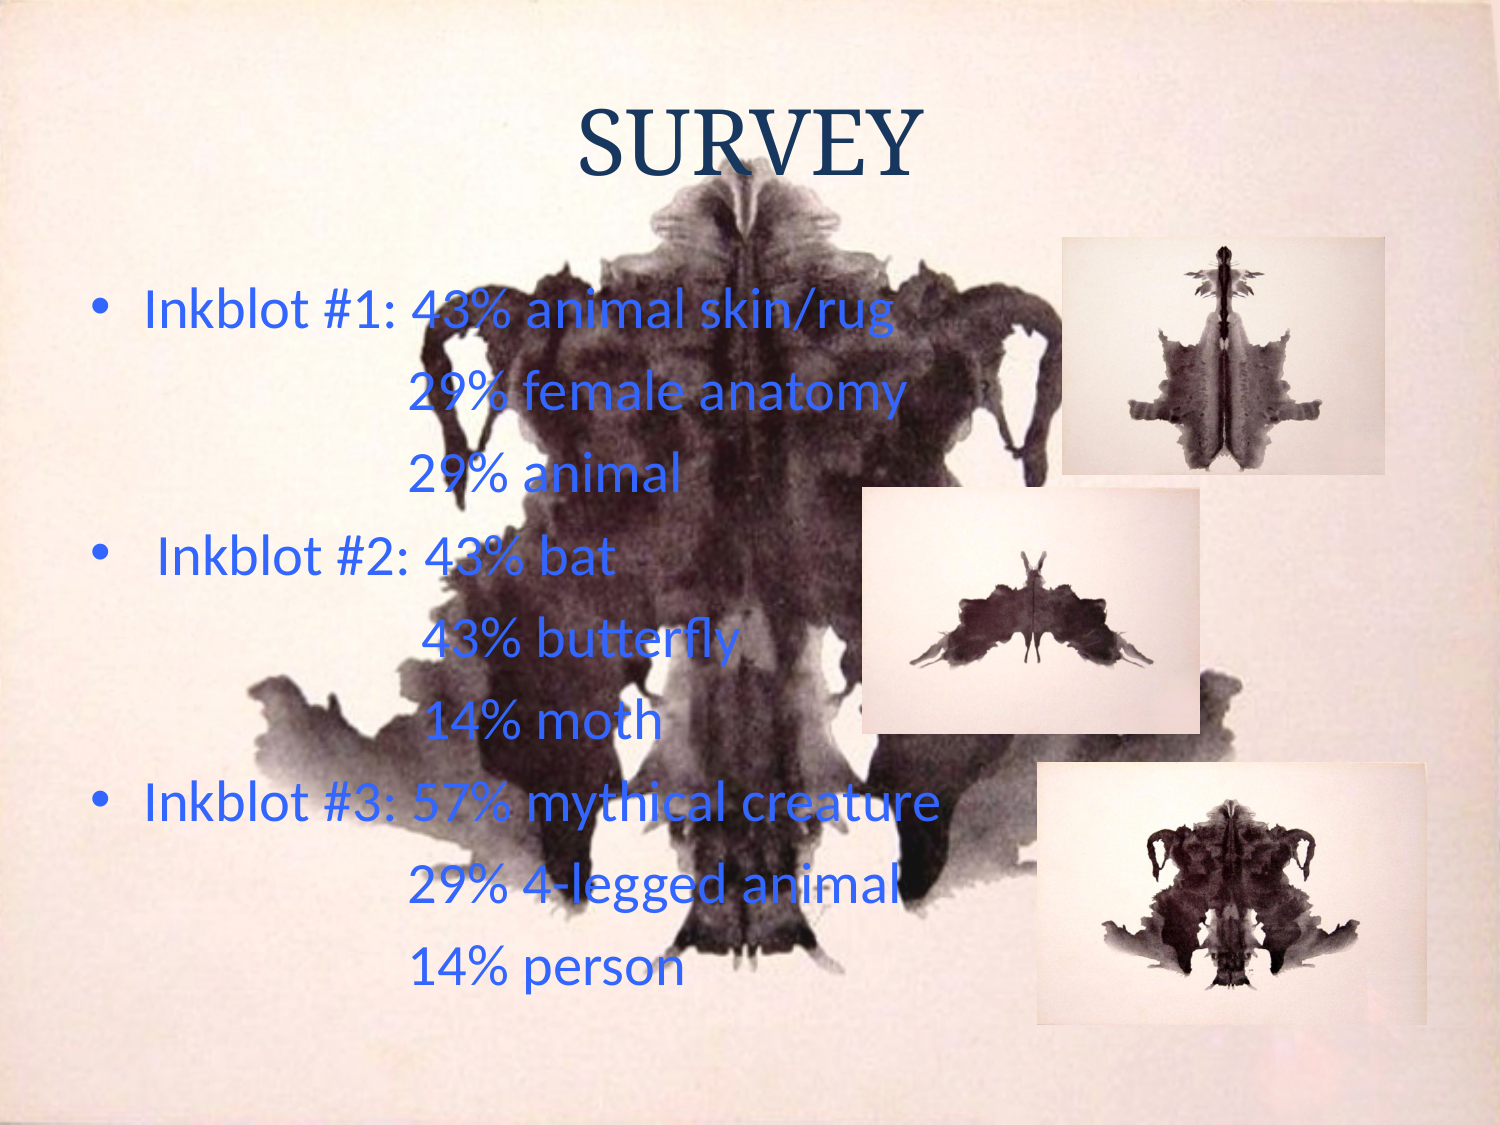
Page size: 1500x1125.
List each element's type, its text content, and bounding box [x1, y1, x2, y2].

title SURVEY [75, 45, 1425, 233]
picture [0, 0, 1500, 1125]
list Inkblot #1: 43% animal skin/rug 29% female anatomy 29% animal Inkblot #2: 43% bat 43% butterfly 14% moth Inkblot #3: 57% mythical creature 29% 4-legged animal 14% person [75, 262, 1425, 1005]
